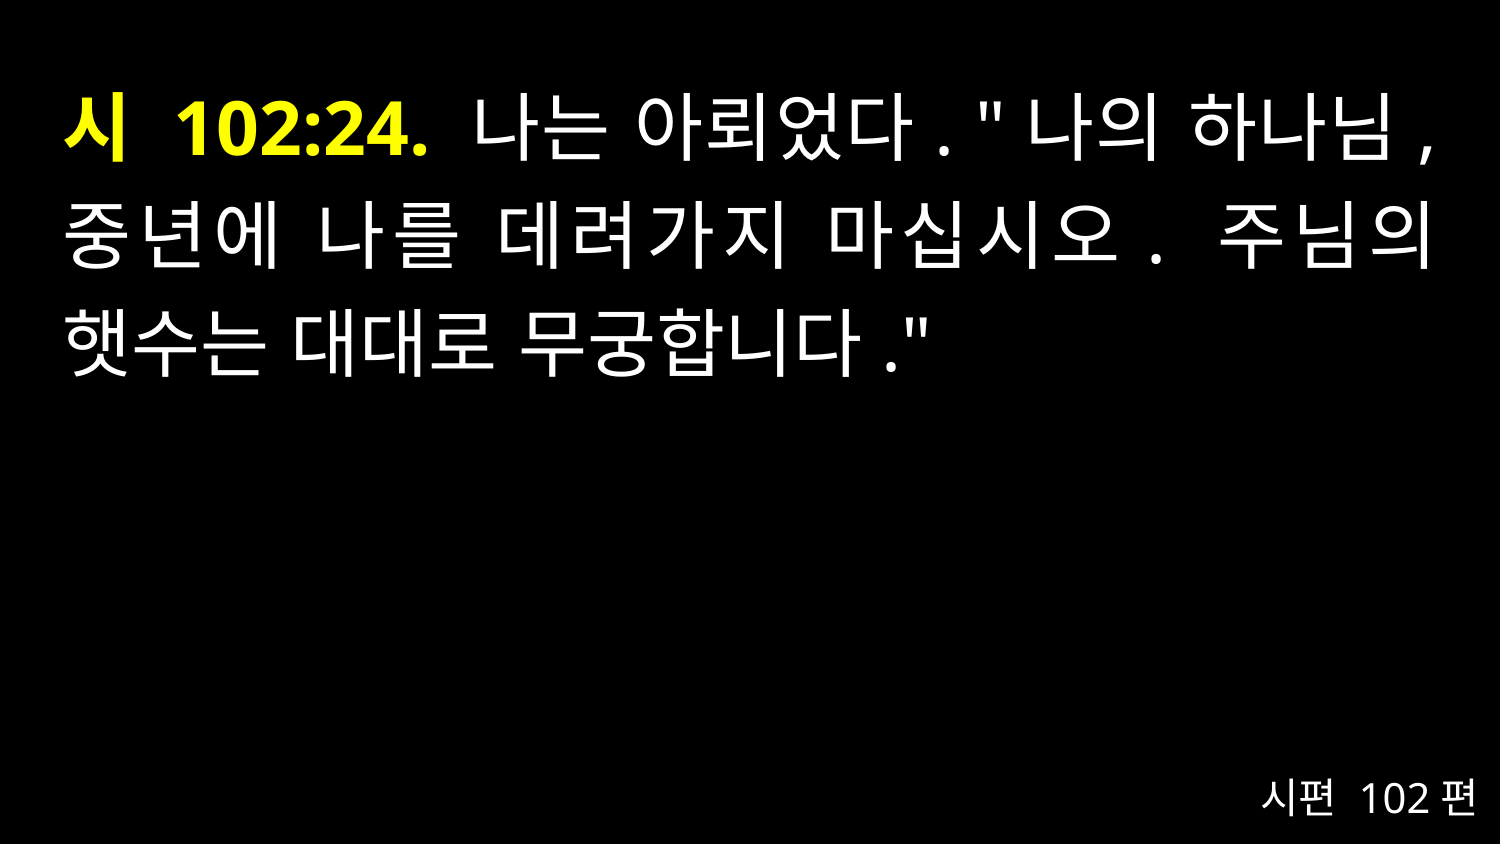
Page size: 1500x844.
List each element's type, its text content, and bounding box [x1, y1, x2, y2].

subtitle 시편 102편 [916, 770, 1500, 844]
title 시 102:24. 나는 아뢰었다. "나의 하나님, 중년에 나를 데려가지 마십시오. 주님의 햇수는 대대로 무궁합니다." [0, 0, 1500, 844]
